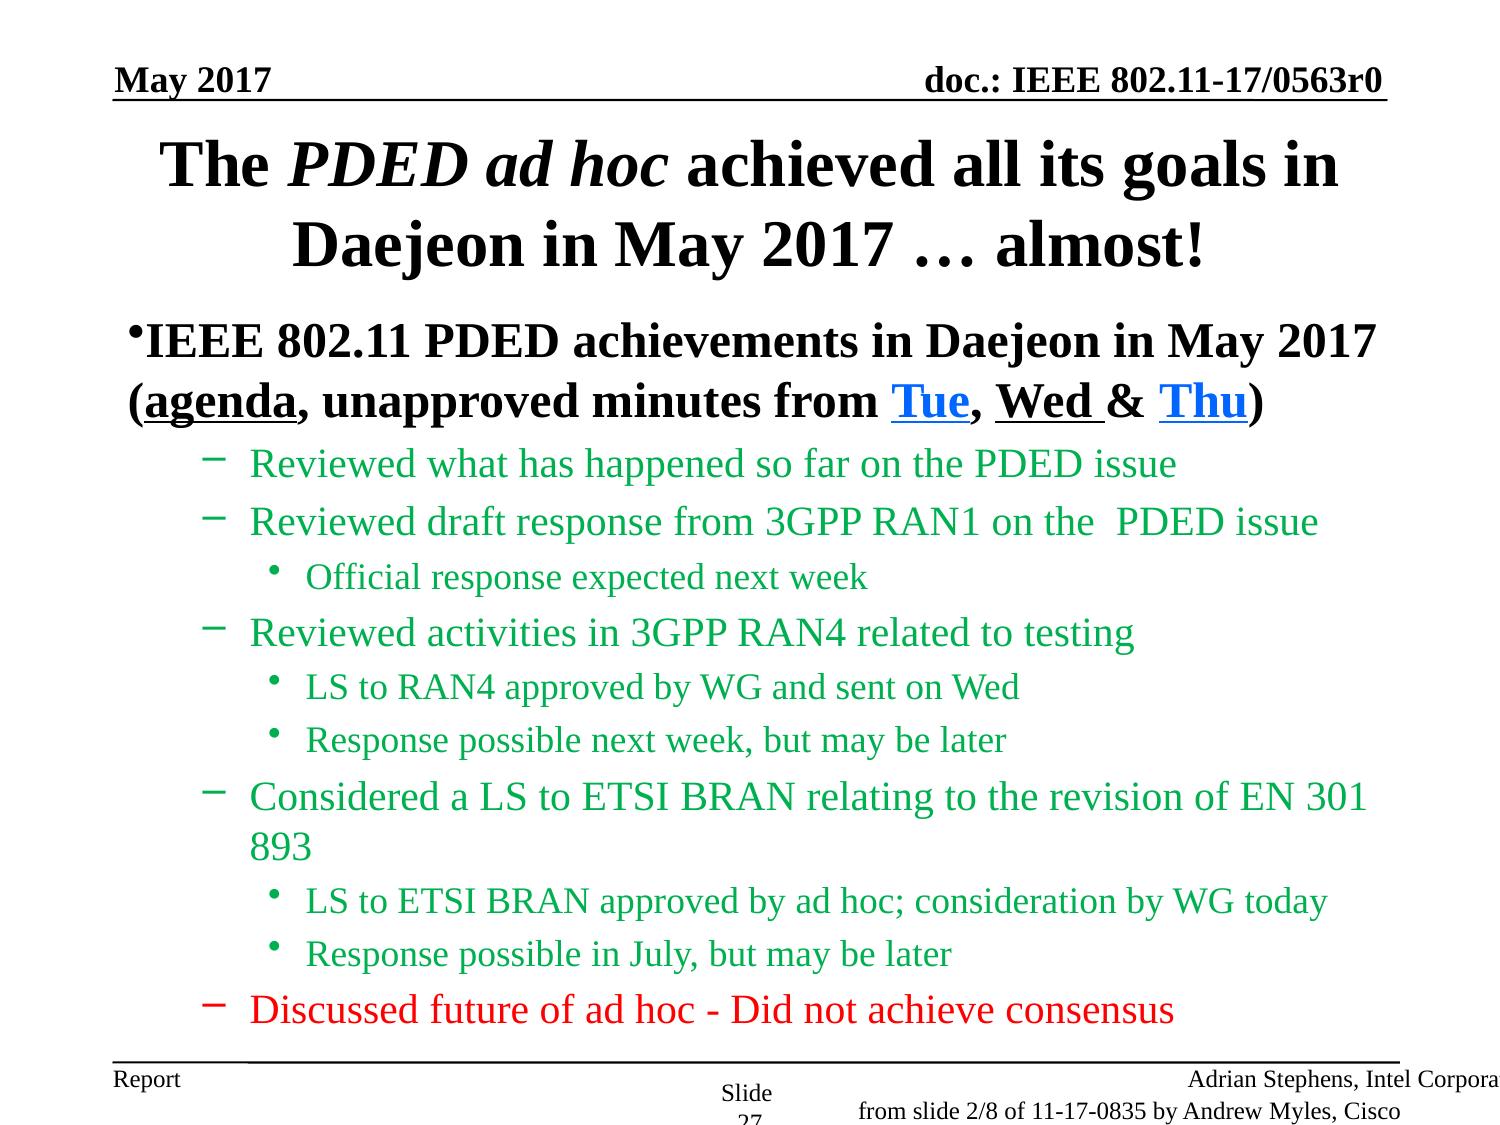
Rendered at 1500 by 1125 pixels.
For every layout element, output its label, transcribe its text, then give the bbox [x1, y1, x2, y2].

title The PDED ad hoc achieved all its goals in Daejeon in May 2017 … almost! [112, 112, 1388, 288]
text_box from slide 2/8 of 11-17-0835 by Andrew Myles, Cisco [343, 1087, 1417, 1125]
slide_number Slide 27 [711, 1076, 789, 1087]
list IEEE 802.11 PDED achievements in Daejeon in May 2017 (agenda, unapproved minutes from Tue, Wed & Thu) Reviewed what has happened so far on the PDED issue Reviewed draft response from 3GPP RAN1 on the PDED issue Official response expected next week Reviewed activities in 3GPP RAN4 related to testing LS to RAN4 approved by WG and sent on Wed Response possible next week, but may be later Considered a LS to ETSI BRAN relating to the revision of EN 301 893 LS to ETSI BRAN approved by ad hoc; consideration by WG today Response possible in July, but may be later Discussed future of ad hoc - Did not achieve consensus [112, 299, 1450, 975]
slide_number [114, 54, 374, 101]
text_box Adrian Stephens, Intel Corporation [1187, 1062, 1500, 1093]
